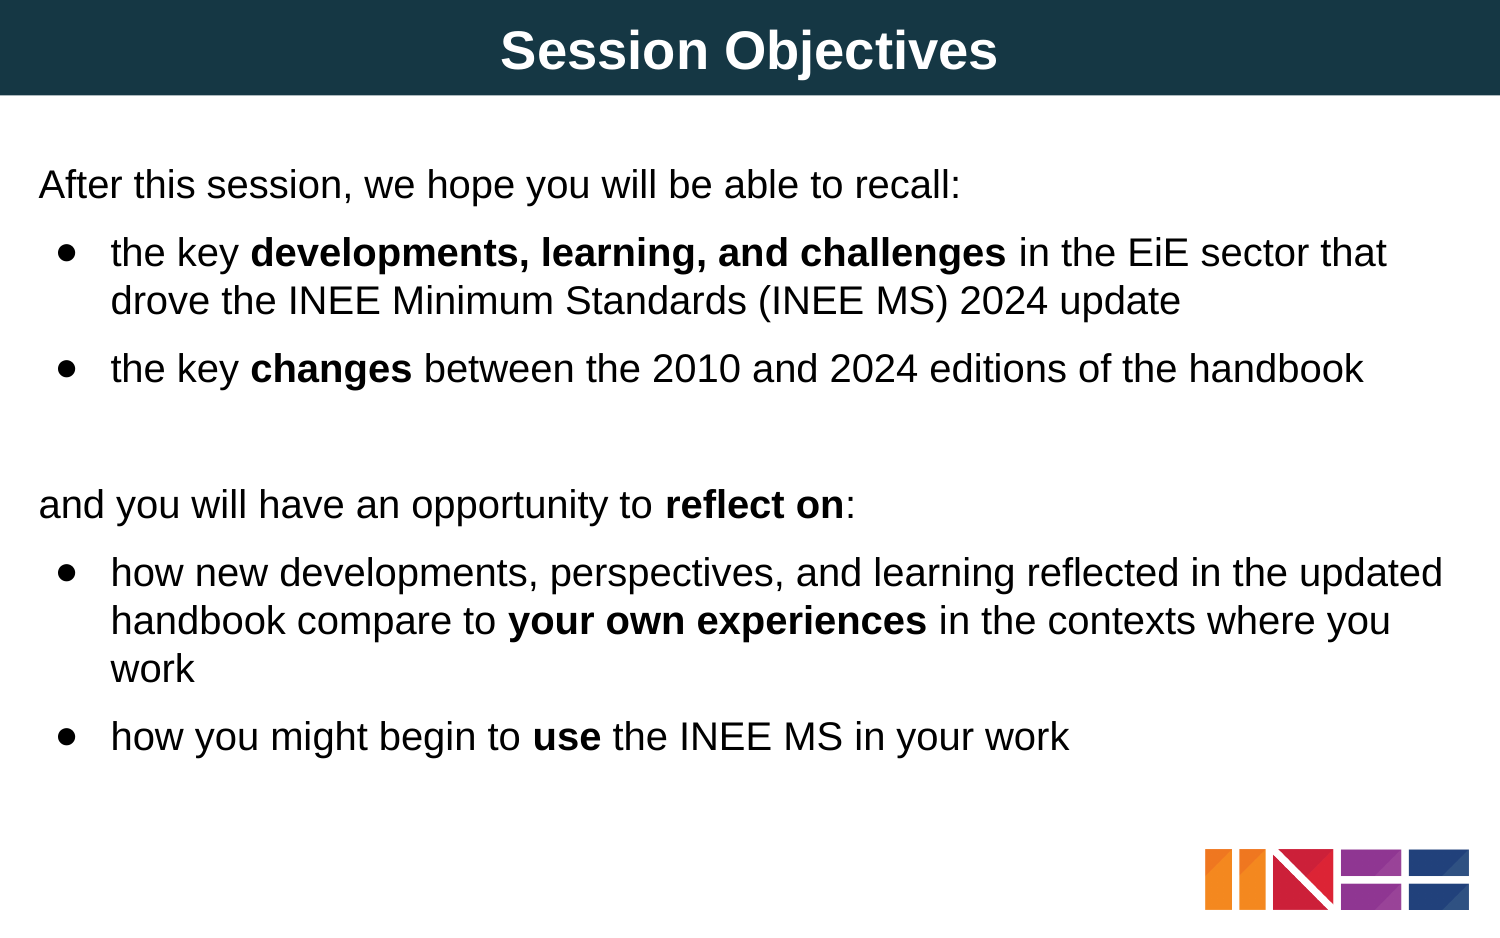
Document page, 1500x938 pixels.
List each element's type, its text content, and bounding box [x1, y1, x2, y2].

list After this session, we hope you will be able to recall: the key developments, learning, and challenges in the EiE sector that drove the INEE Minimum Standards (INEE MS) 2024 update the key changes between the 2010 and 2024 editions of the handbook and you will have an opportunity to reflect on: how new developments, perspectives, and learning reflected in the updated handbook compare to your own experiences in the contexts where you work how you might begin to use the INEE MS in your work [23, 143, 1479, 779]
title Session Objectives [0, 0, 1500, 96]
picture [1205, 849, 1469, 910]
